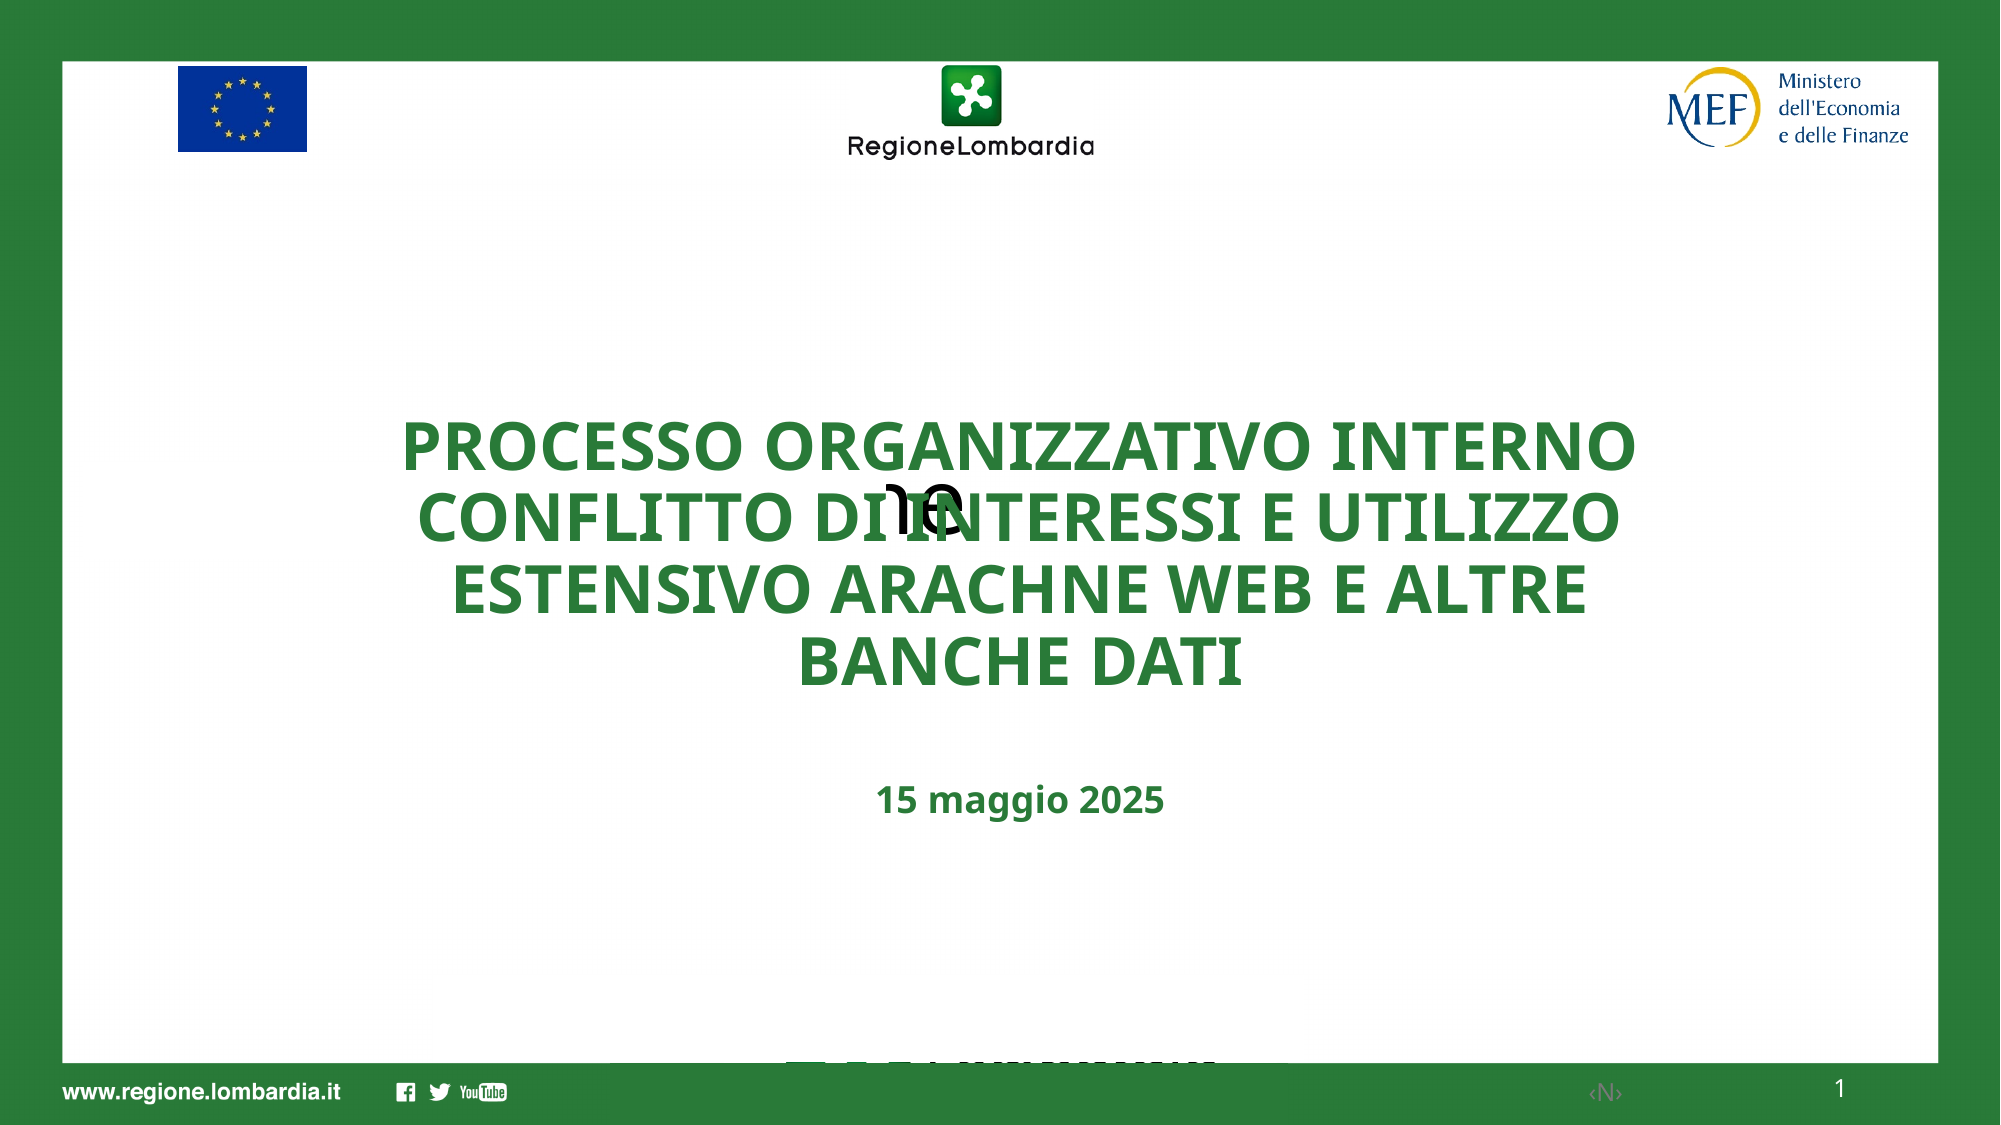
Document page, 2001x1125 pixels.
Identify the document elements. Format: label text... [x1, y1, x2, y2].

text_box [92, 50, 433, 294]
picture [0, 0, 2000, 1125]
title PROCESSO ORGANIZZATIVO INTERNO CONFLITTO DI INTERESSI E UTILIZZO ESTENSIVO ARACHNE WEB E ALTRE BANCHE DATI 15 maggio 2025 [306, 179, 1735, 974]
picture [178, 65, 307, 153]
footer ‹N› [1268, 1061, 1944, 1122]
